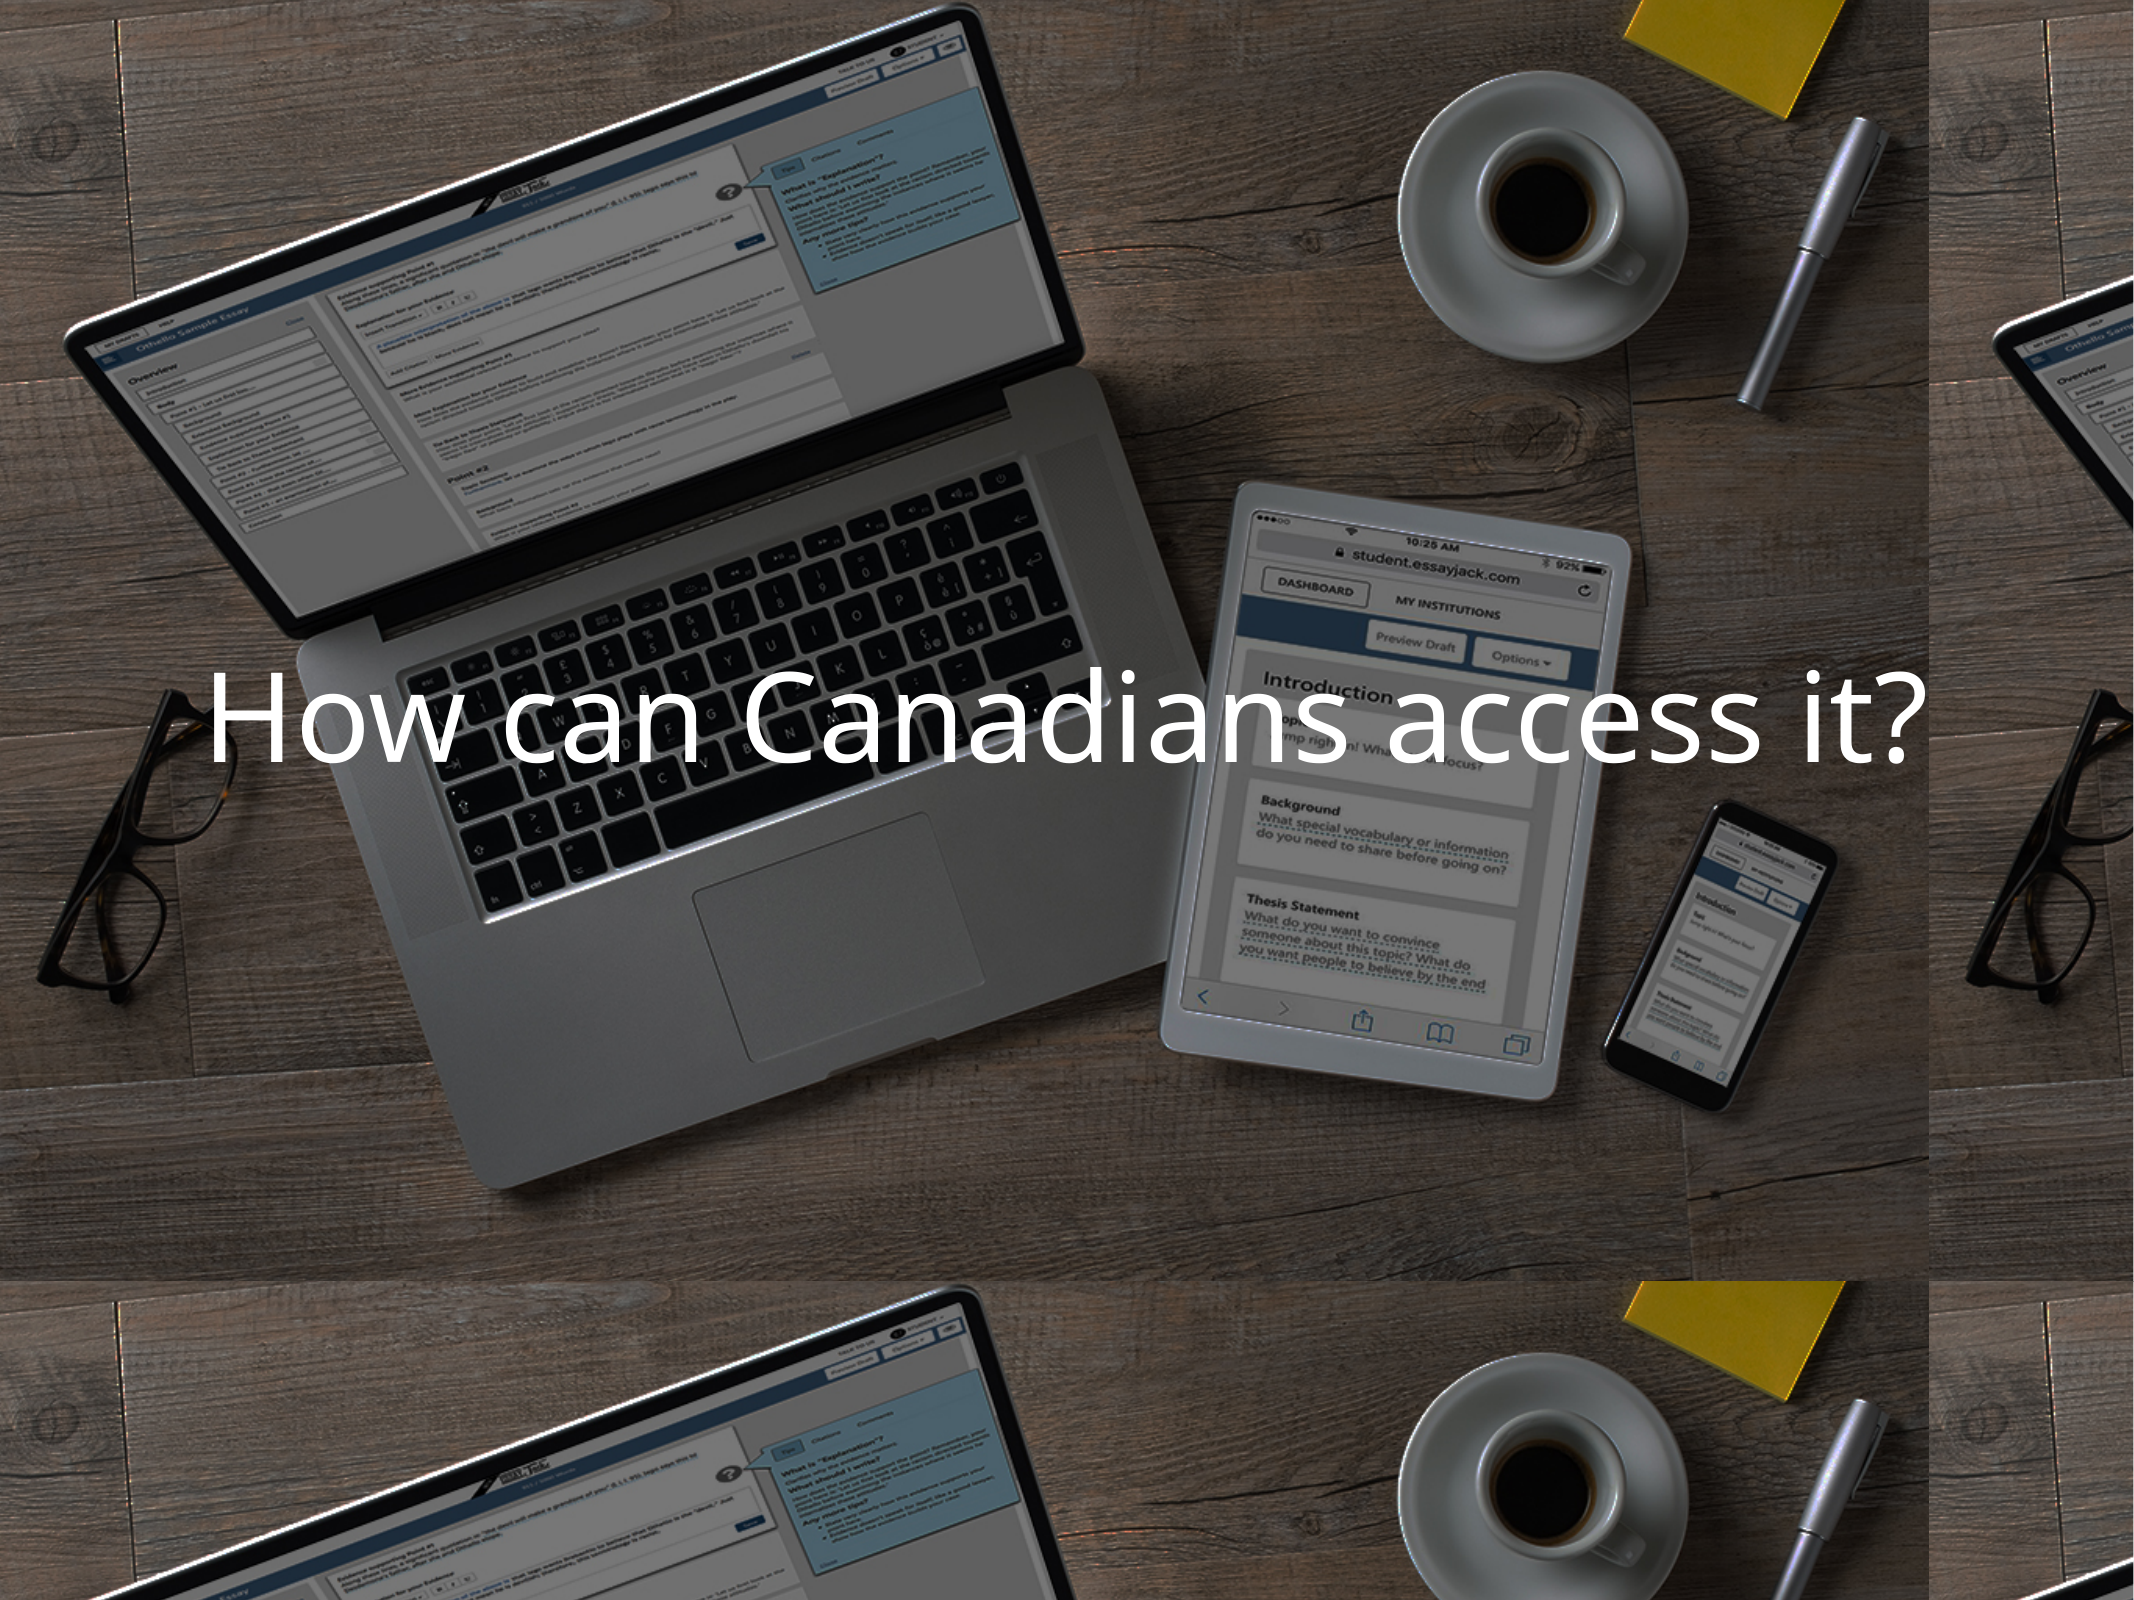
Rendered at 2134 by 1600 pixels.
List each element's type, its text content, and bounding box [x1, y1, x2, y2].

text_box How can Canadians access it? [5, 633, 2128, 792]
picture [0, 0, 2134, 1600]
